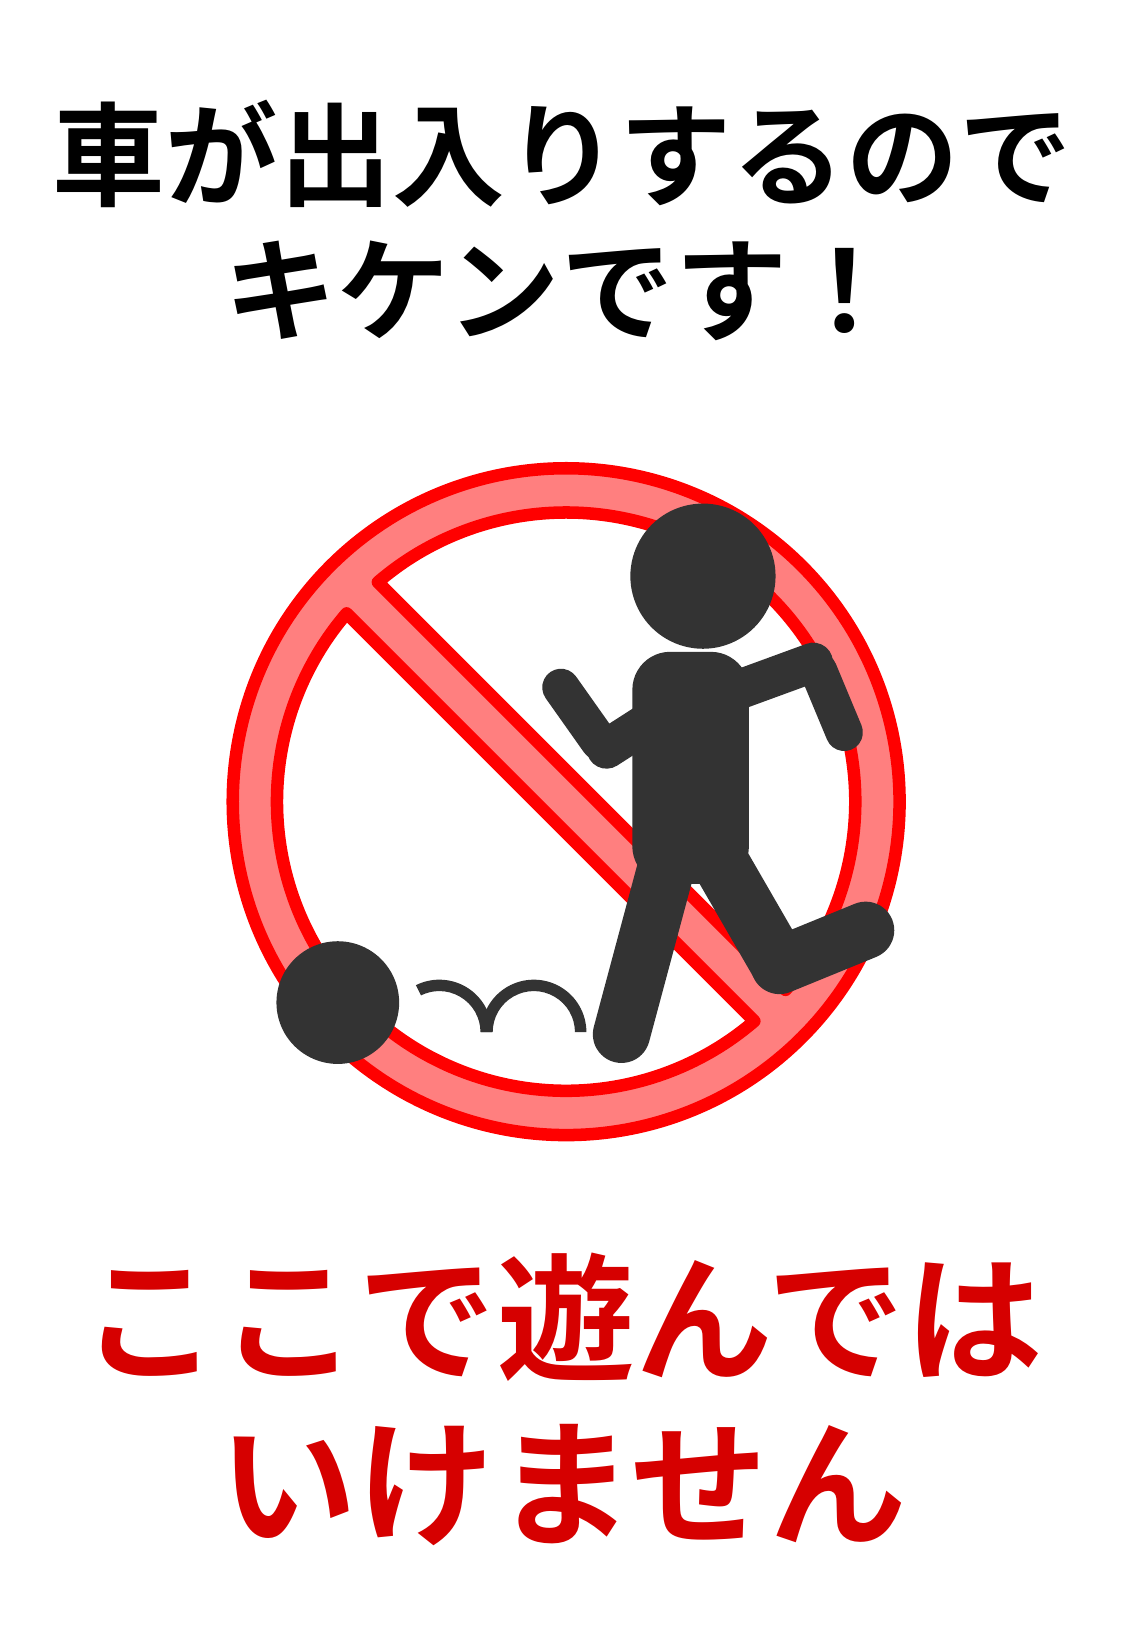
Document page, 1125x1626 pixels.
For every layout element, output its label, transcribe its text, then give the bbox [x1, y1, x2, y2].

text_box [232, 467, 900, 1136]
text_box 車が出入りするので キケンです！ [1, 77, 1125, 362]
text_box ここで遊んでは いけません [1, 1225, 1125, 1571]
